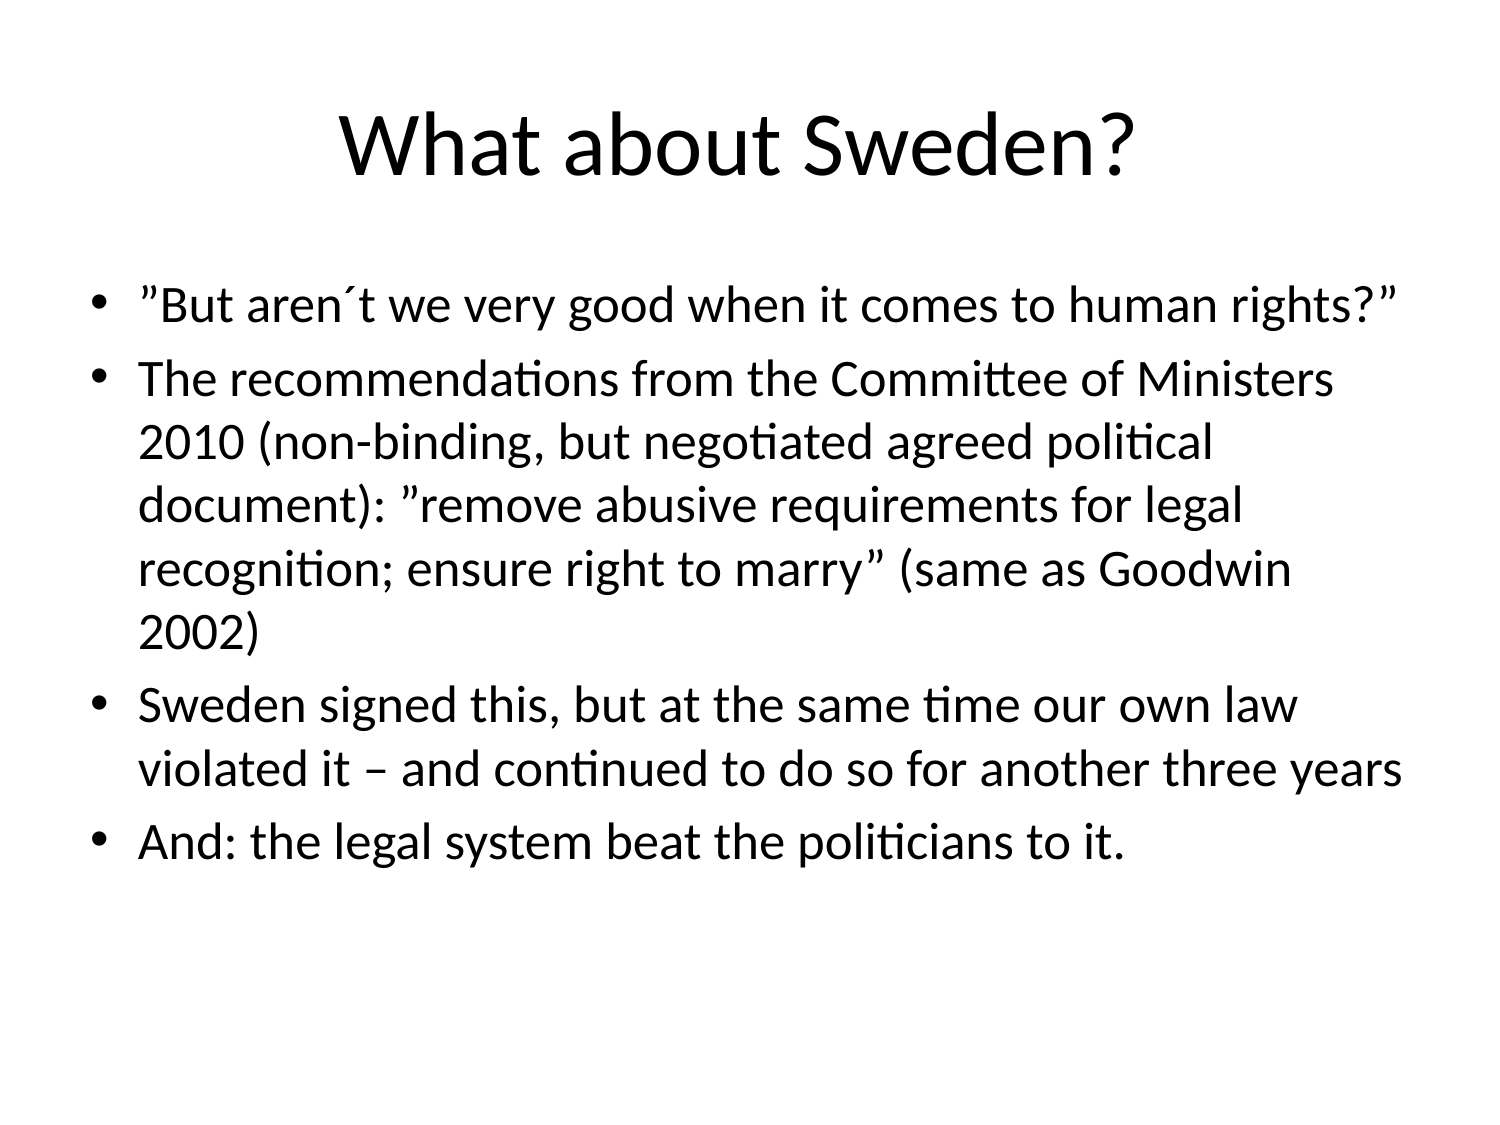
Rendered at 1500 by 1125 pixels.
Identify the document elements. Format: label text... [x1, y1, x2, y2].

list ”But aren´t we very good when it comes to human rights?” The recommendations from the Committee of Ministers 2010 (non-binding, but negotiated agreed political document): ”remove abusive requirements for legal recognition; ensure right to marry” (same as Goodwin 2002) Sweden signed this, but at the same time our own law violated it – and continued to do so for another three years And: the legal system beat the politicians to it. [75, 262, 1425, 1005]
title What about Sweden? [75, 45, 1425, 233]
